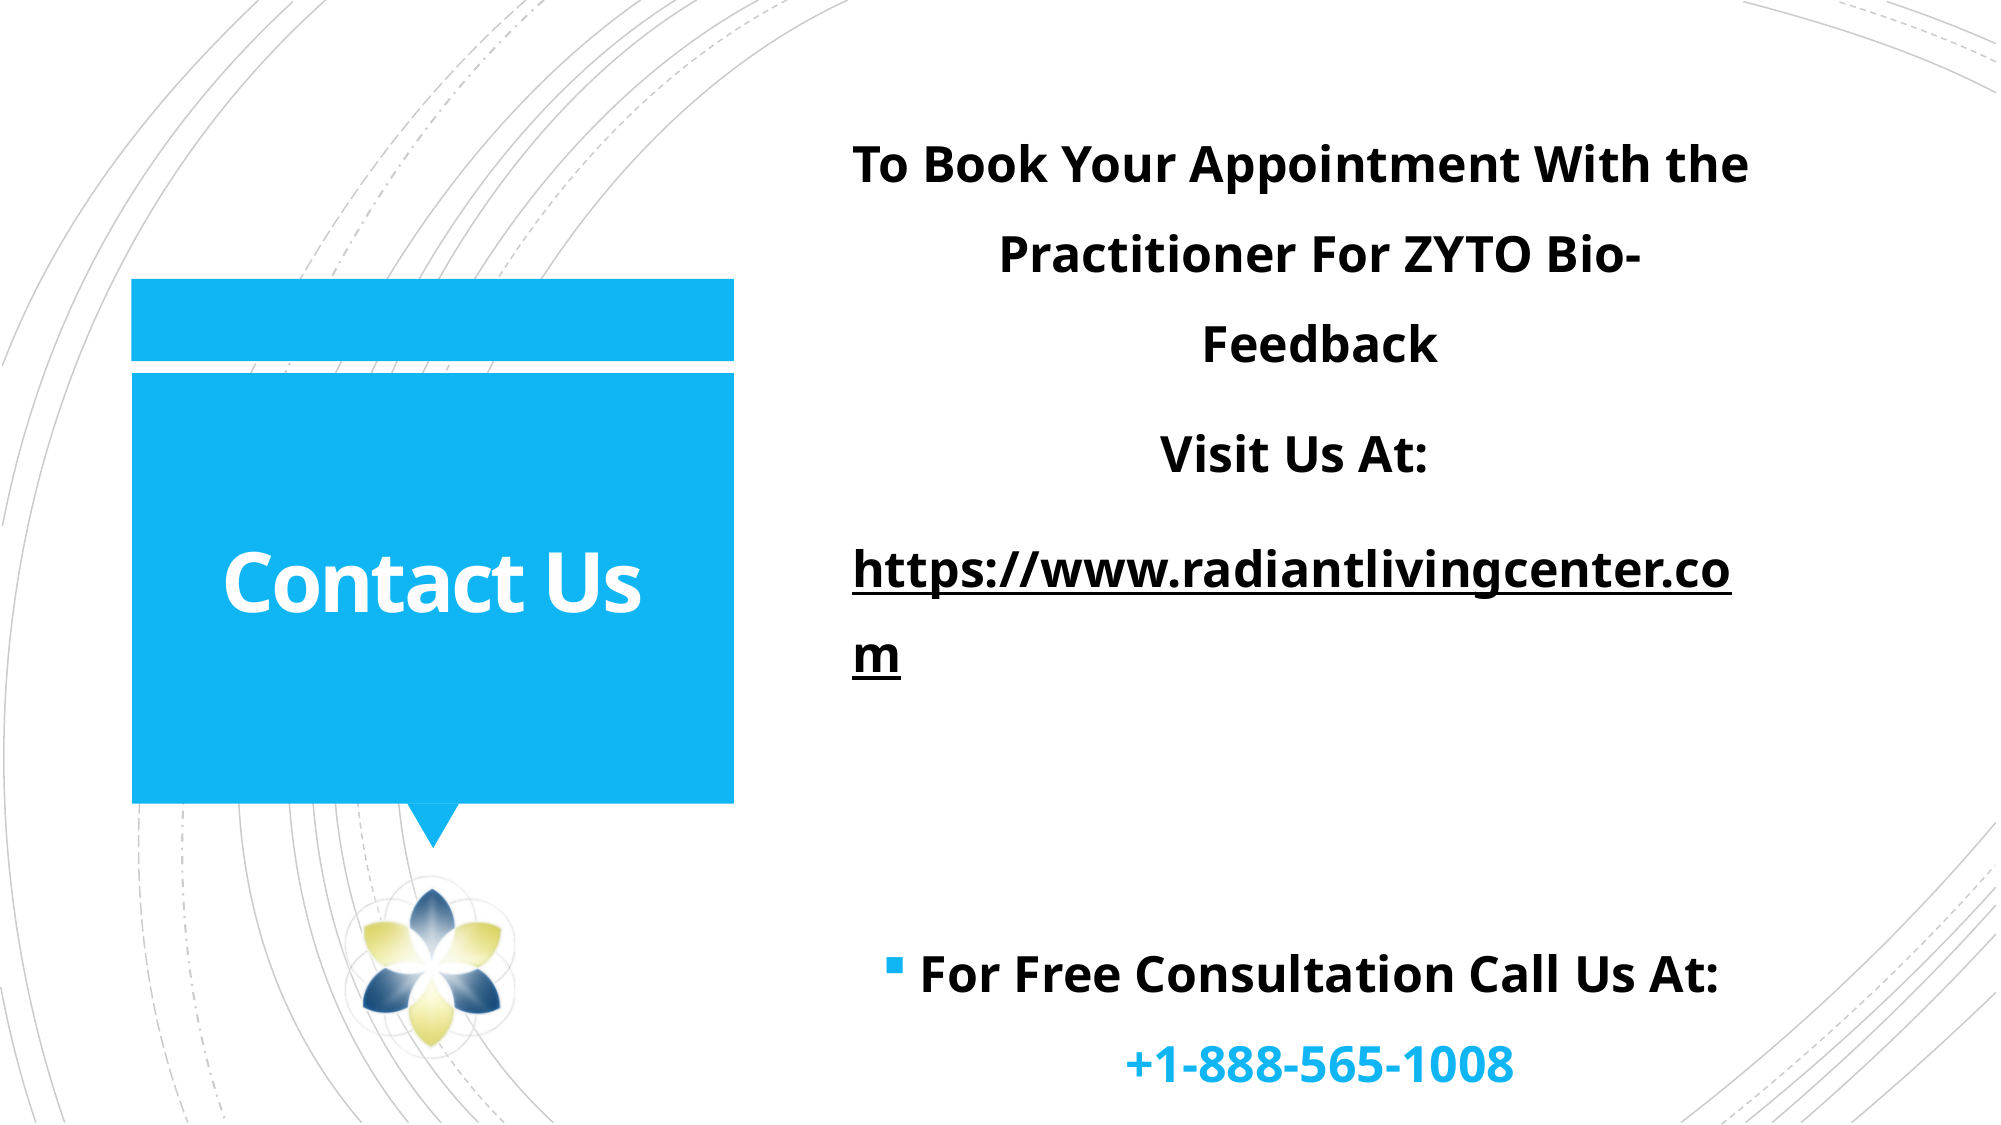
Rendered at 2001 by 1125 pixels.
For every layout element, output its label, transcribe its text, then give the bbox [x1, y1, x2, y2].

list To Book Your Appointment With the Practitioner For ZYTO Bio-Feedback Visit Us At: https://www.radiantlivingcenter.com For Free Consultation Call Us At: +1-888-565-1008 [837, 94, 1766, 1125]
title Contact Us [145, 385, 720, 789]
picture [320, 858, 567, 1072]
